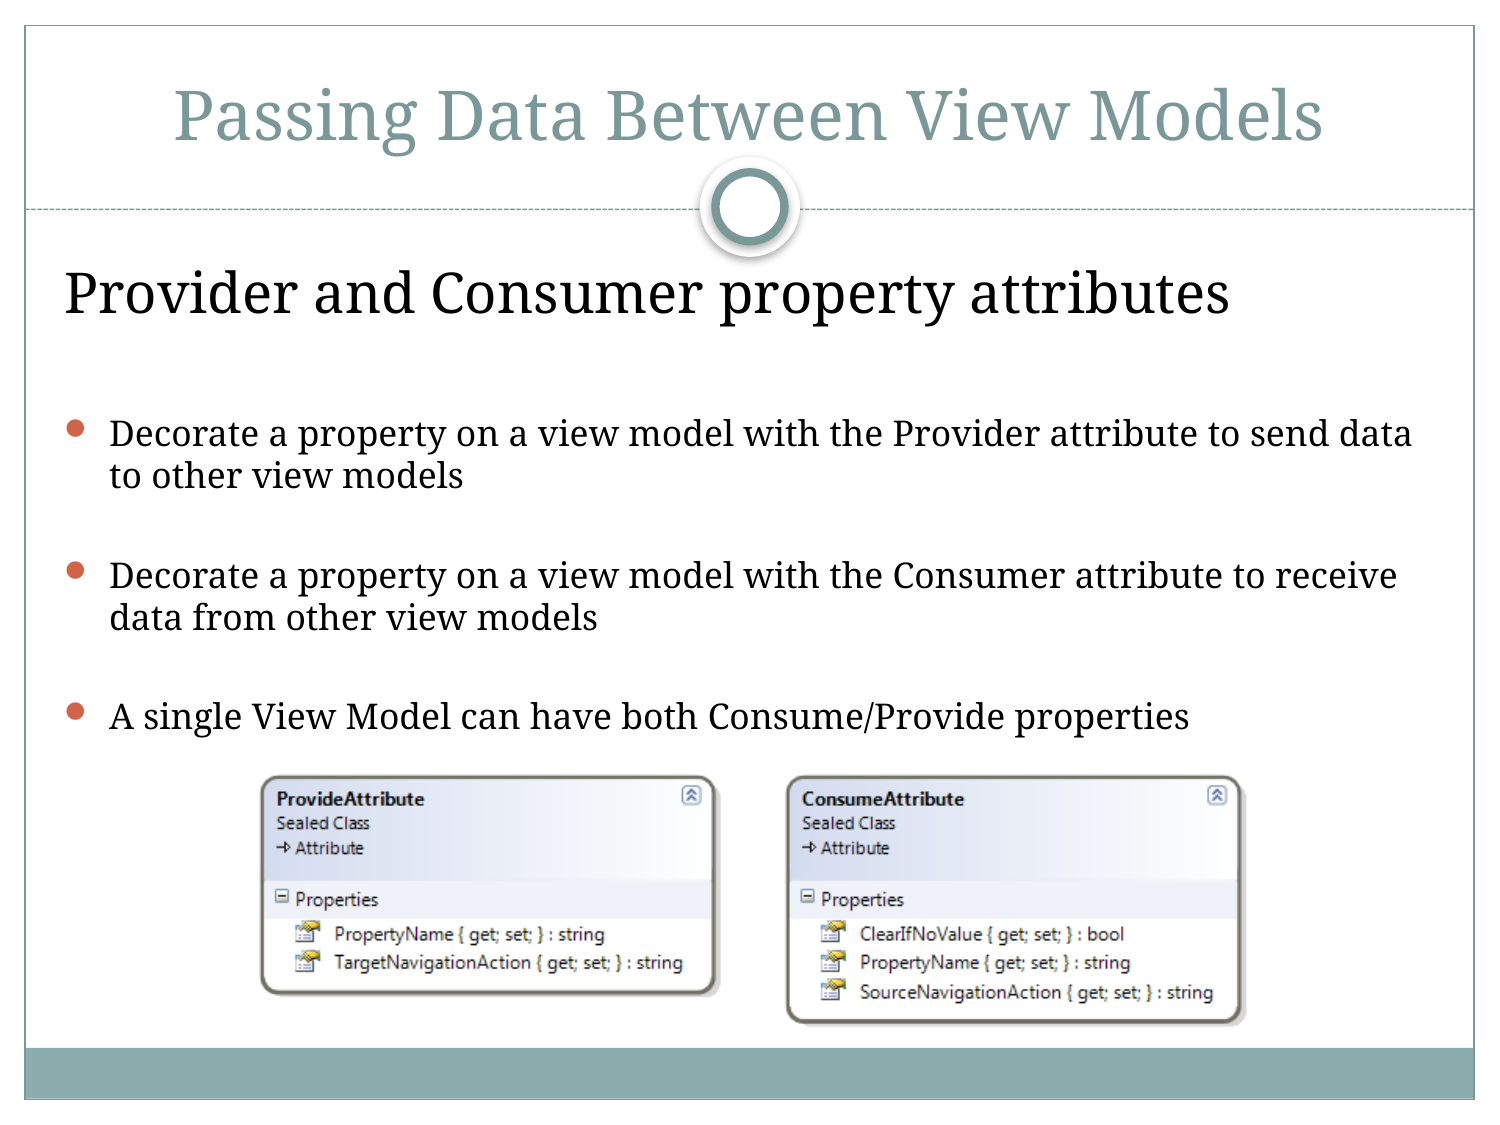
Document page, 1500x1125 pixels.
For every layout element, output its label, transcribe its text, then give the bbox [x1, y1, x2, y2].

title Passing Data Between View Models [49, 37, 1450, 162]
list Provider and Consumer property attributes Decorate a property on a view model with the Provider attribute to send data to other view models Decorate a property on a view model with the Consumer attribute to receive data from other view models A single View Model can have both Consume/Provide properties [49, 249, 1450, 1005]
picture [247, 762, 1253, 1035]
